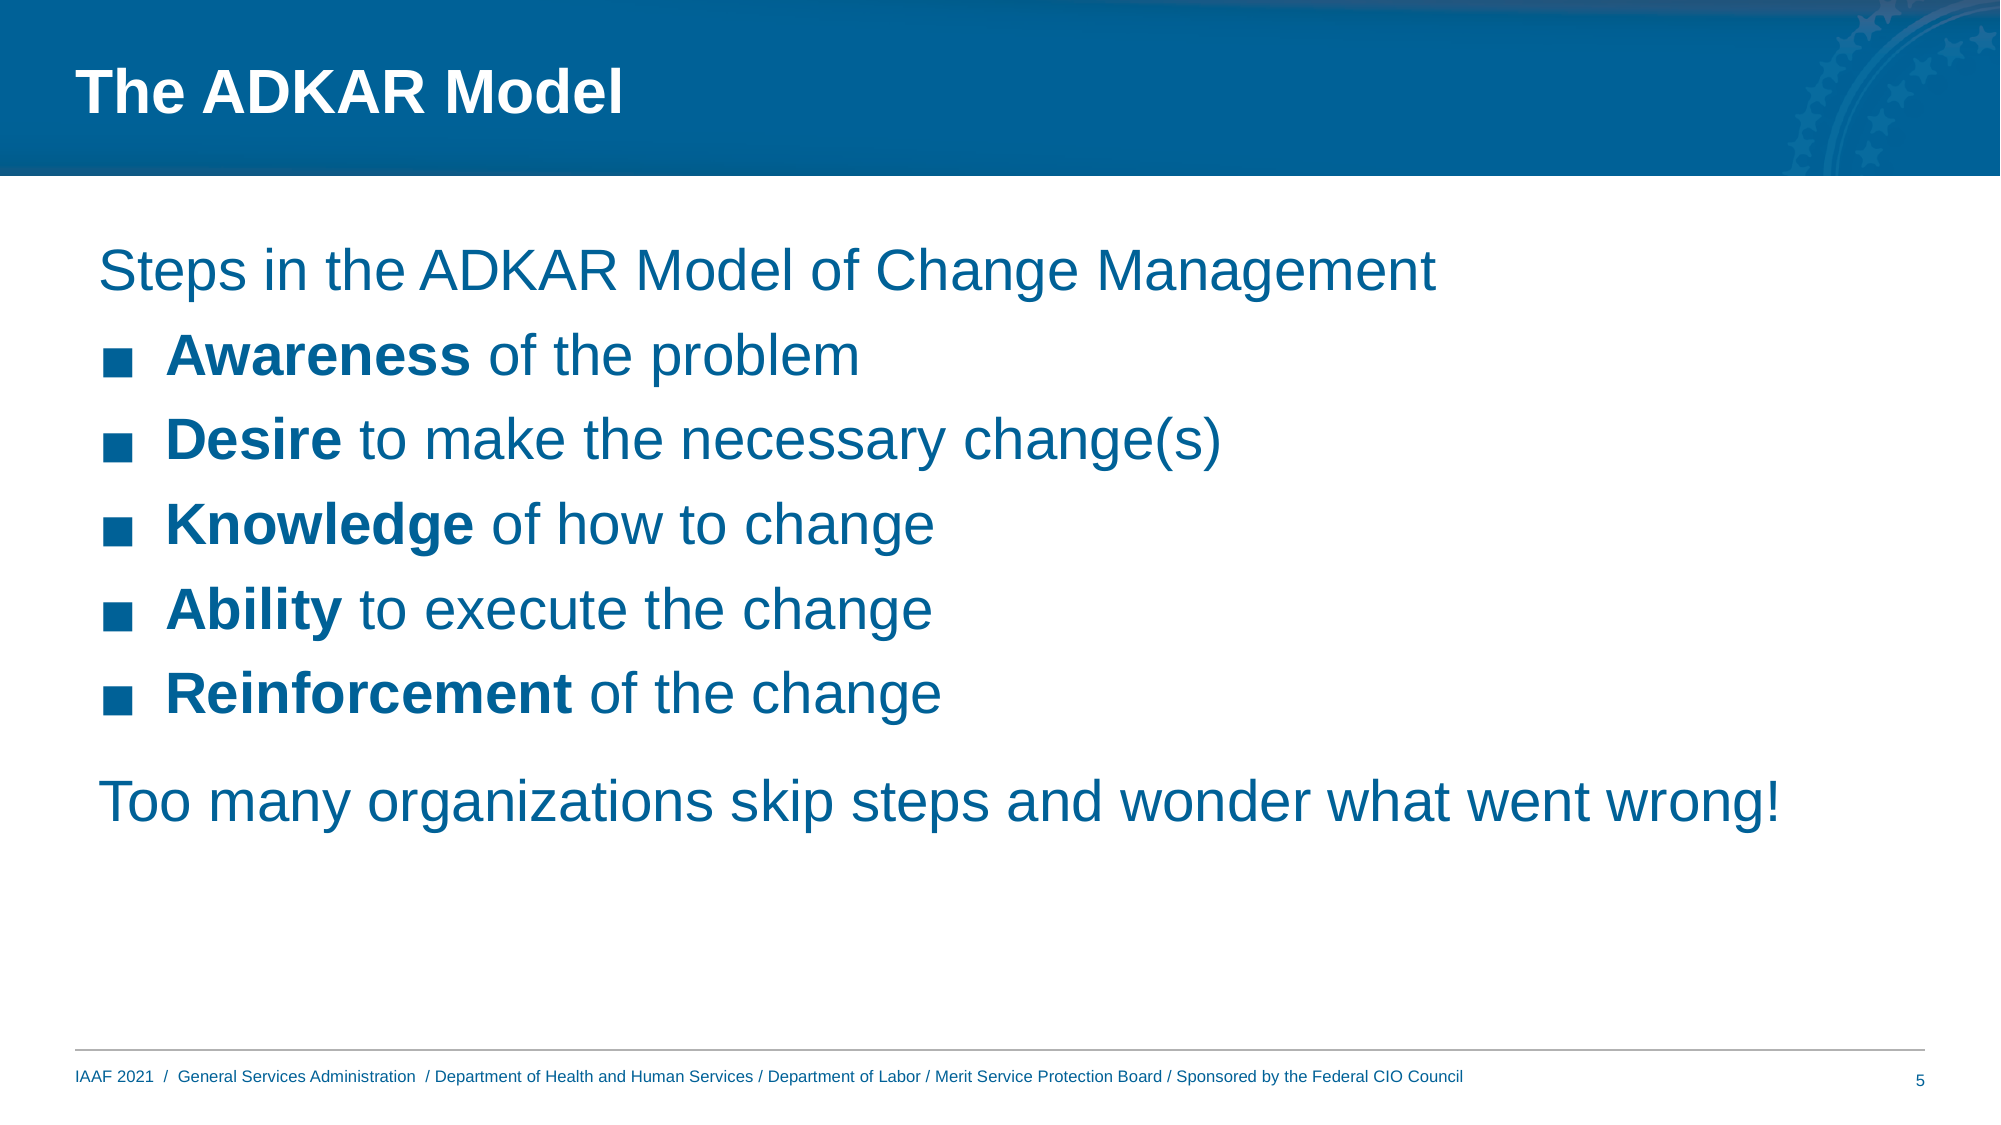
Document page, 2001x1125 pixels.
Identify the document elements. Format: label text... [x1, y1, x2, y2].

slide_number 5 [1880, 1065, 1925, 1095]
list Steps in the ADKAR Model of Change Management Awareness of the problem Desire to make the necessary change(s) Knowledge of how to change Ability to execute the change Reinforcement of the change Too many organizations skip steps and wonder what went wrong! [75, 224, 1925, 1035]
picture [0, 168, 666, 176]
picture [0, 0, 2000, 176]
title The ADKAR Model [75, 52, 1800, 128]
